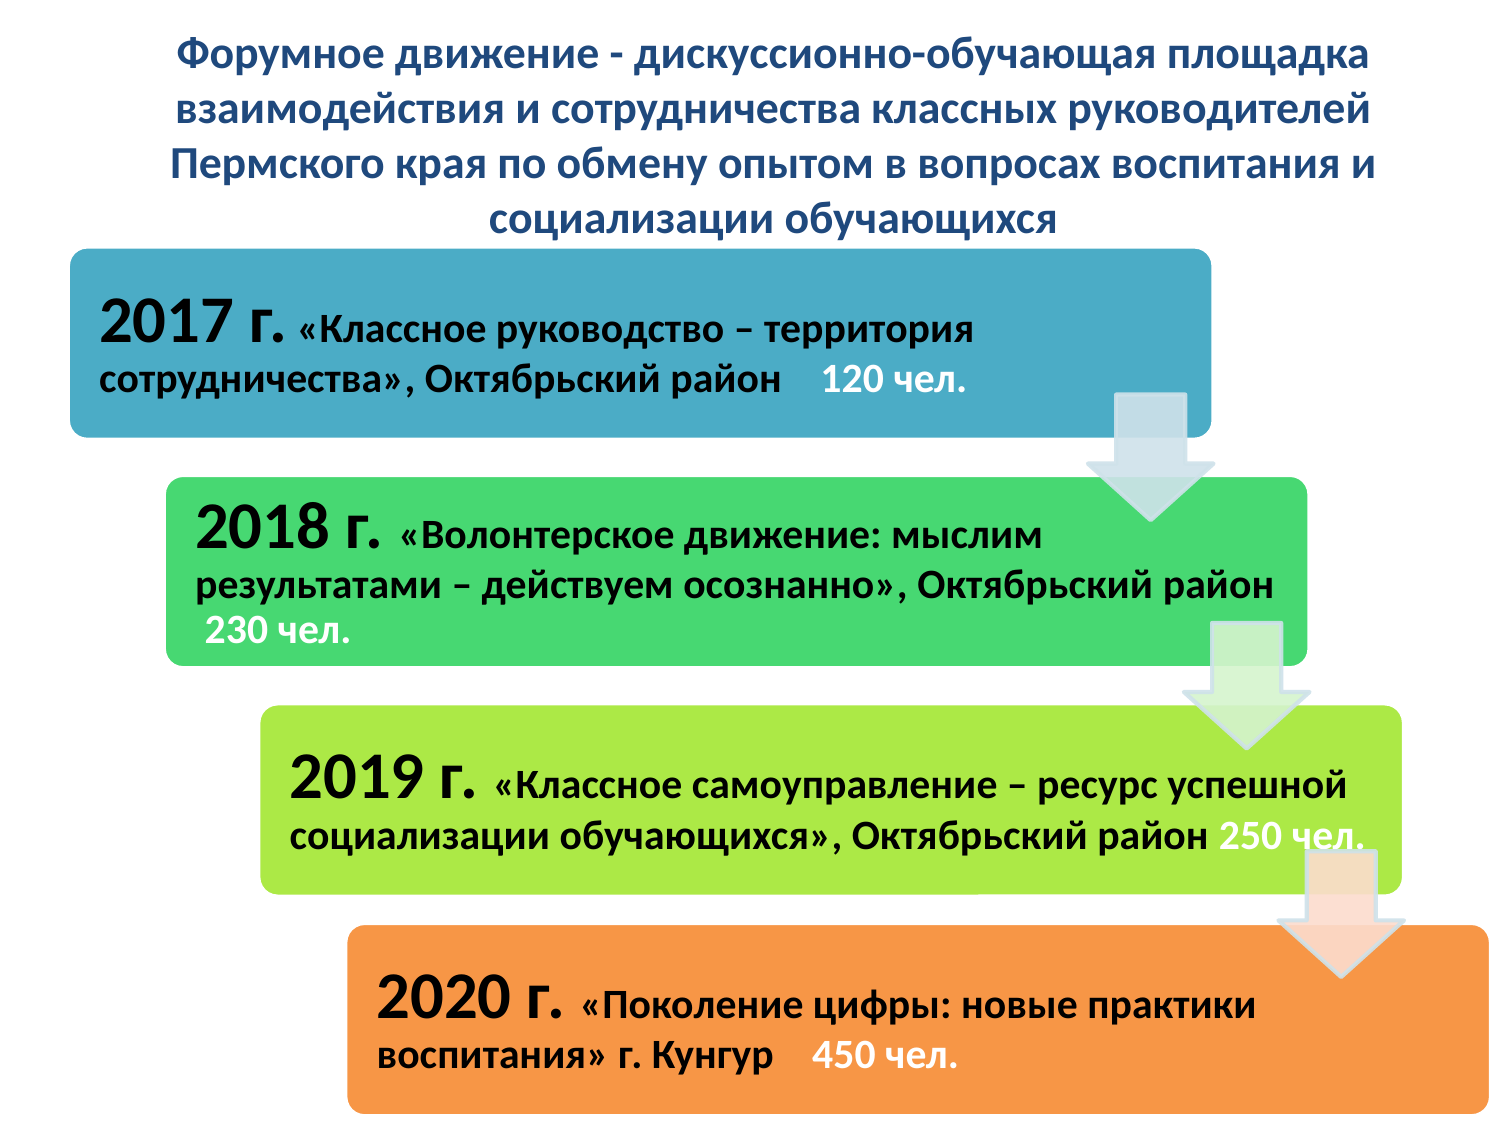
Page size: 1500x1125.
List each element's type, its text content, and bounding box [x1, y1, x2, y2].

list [67, 246, 1500, 1125]
title Форумное движение - дискуссионно-обучающая площадка взаимодействия и сотрудничества классных руководителей Пермского края по обмену опытом в вопросах воспитания и социализации обучающихся [88, 19, 1459, 244]
